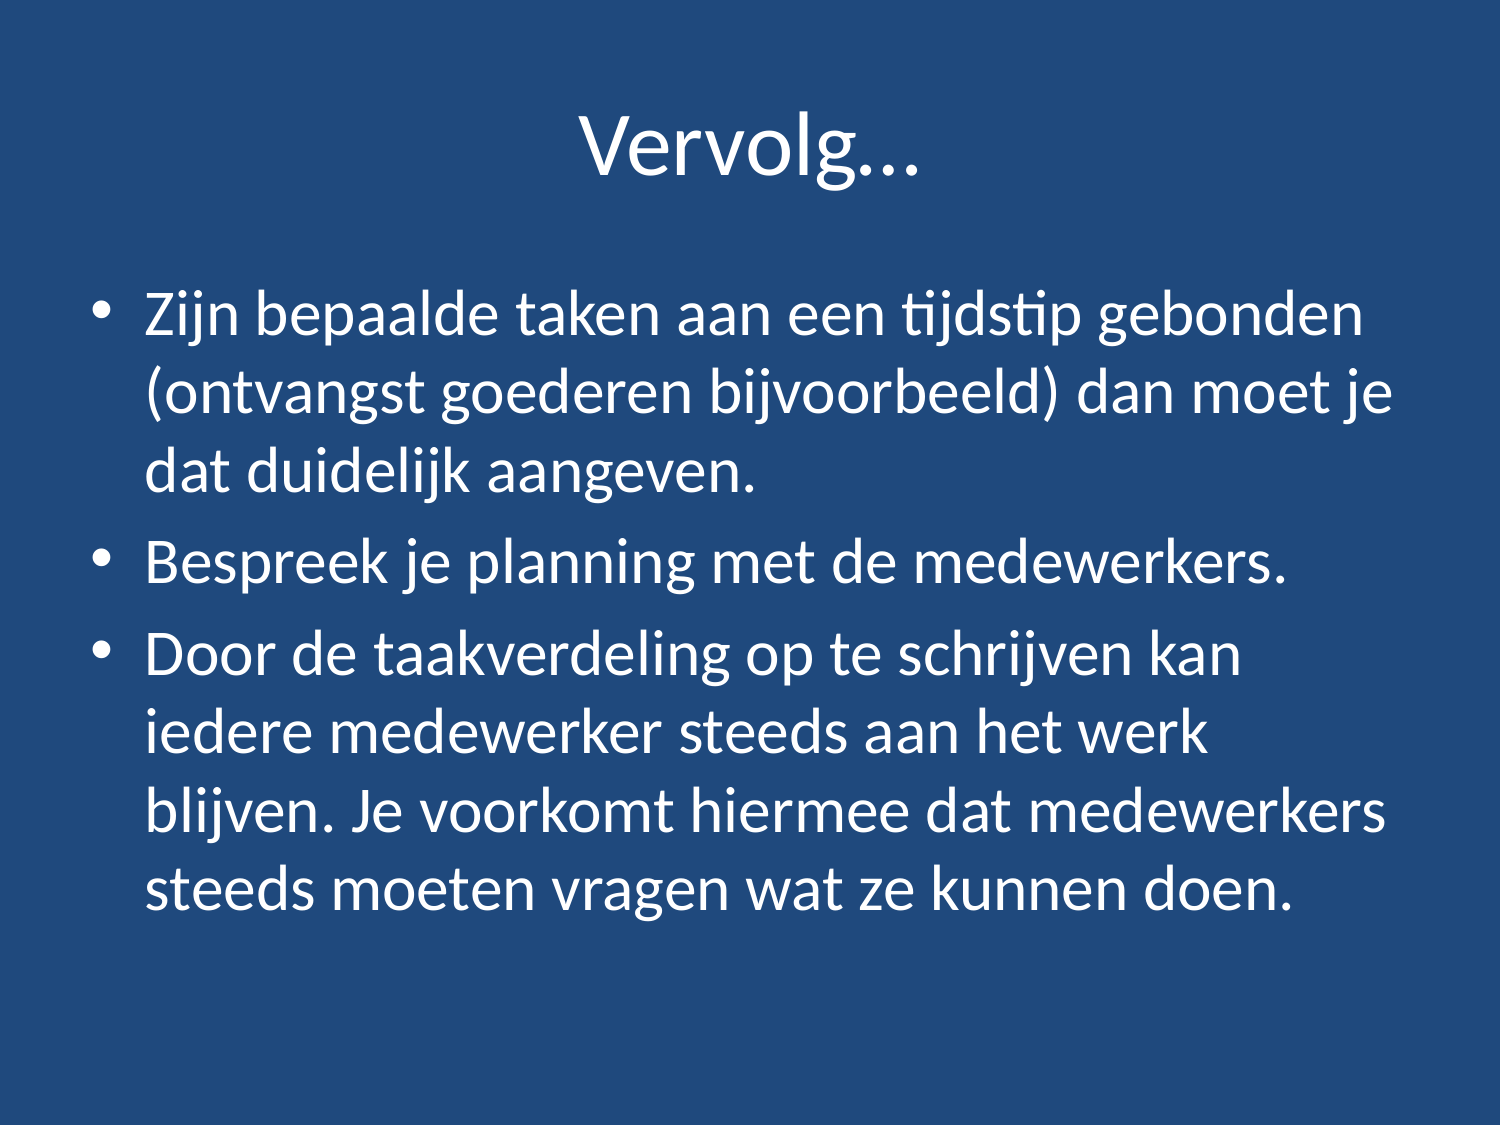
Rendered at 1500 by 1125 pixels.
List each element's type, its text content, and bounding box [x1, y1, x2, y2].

title Vervolg… [75, 45, 1425, 233]
list Zijn bepaalde taken aan een tijdstip gebonden (ontvangst goederen bijvoorbeeld) dan moet je dat duidelijk aangeven. Bespreek je planning met de medewerkers. Door de taakverdeling op te schrijven kan iedere medewerker steeds aan het werk blijven. Je voorkomt hiermee dat medewerkers steeds moeten vragen wat ze kunnen doen. [75, 262, 1425, 1005]
